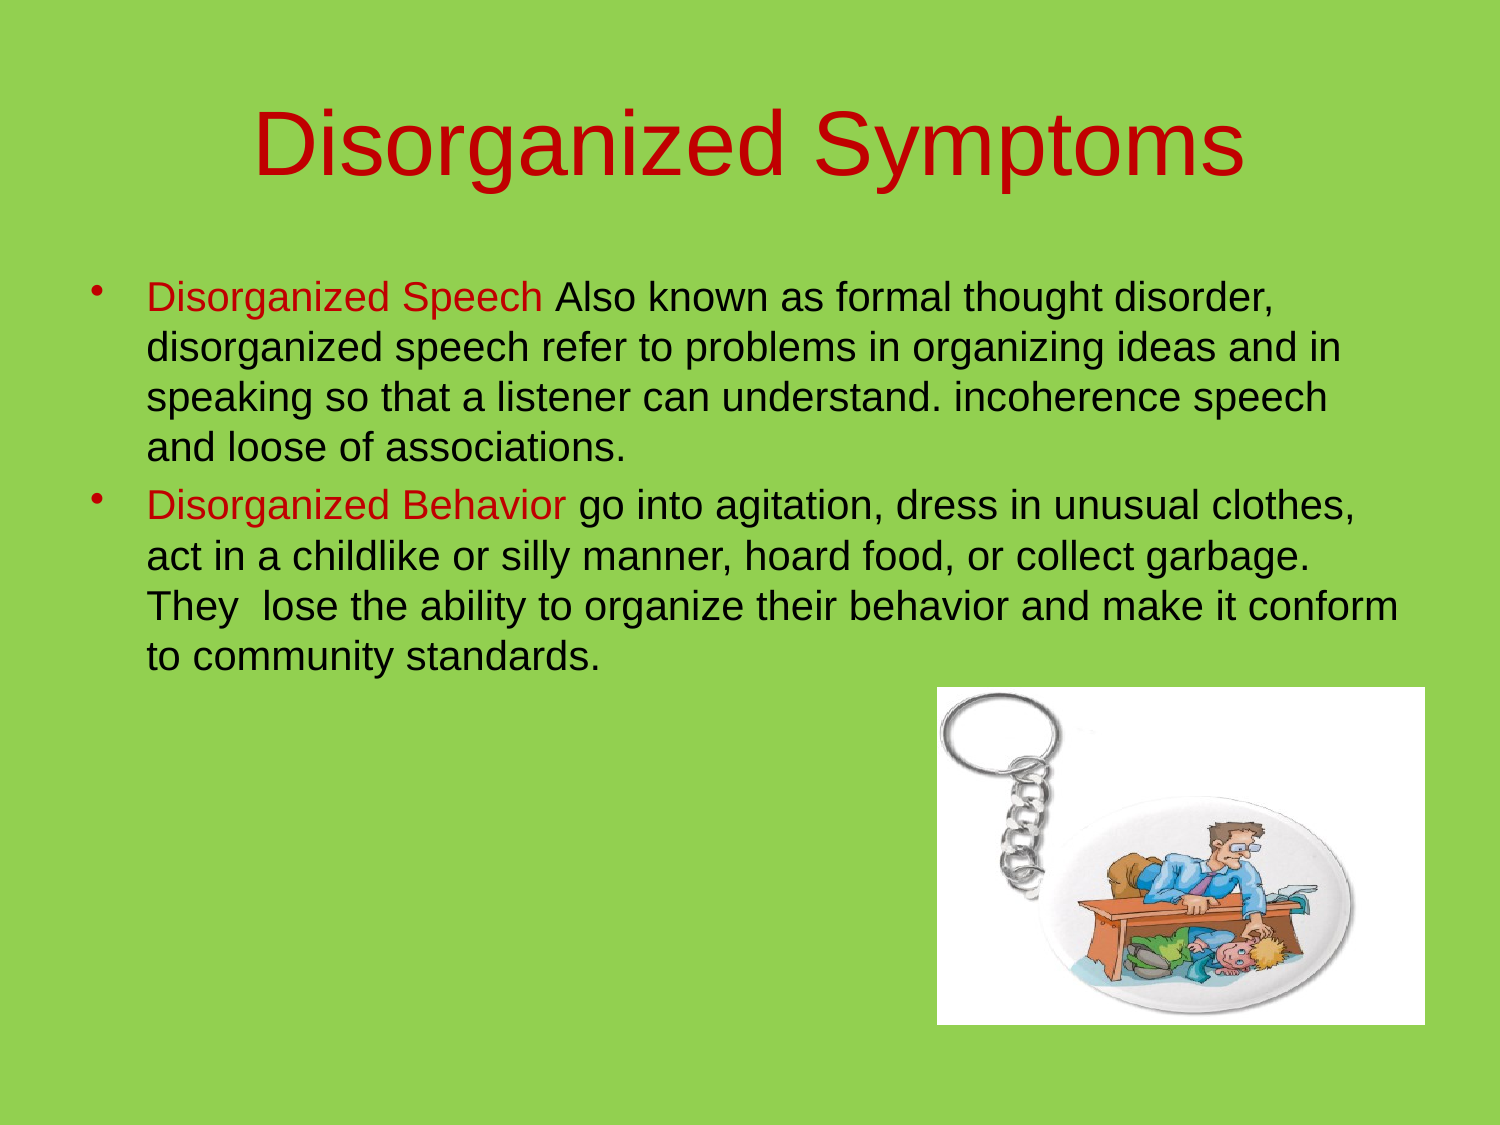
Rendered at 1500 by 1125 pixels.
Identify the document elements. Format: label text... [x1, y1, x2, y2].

picture [937, 687, 1426, 1026]
title Disorganized Symptoms [75, 45, 1425, 233]
list Disorganized Speech Also known as formal thought disorder, disorganized speech refer to problems in organizing ideas and in speaking so that a listener can understand. incoherence speech and loose of associations. Disorganized Behavior go into agitation, dress in unusual clothes, act in a childlike or silly manner, hoard food, or collect garbage. They lose the ability to organize their behavior and make it conform to community standards. [75, 262, 1425, 1005]
